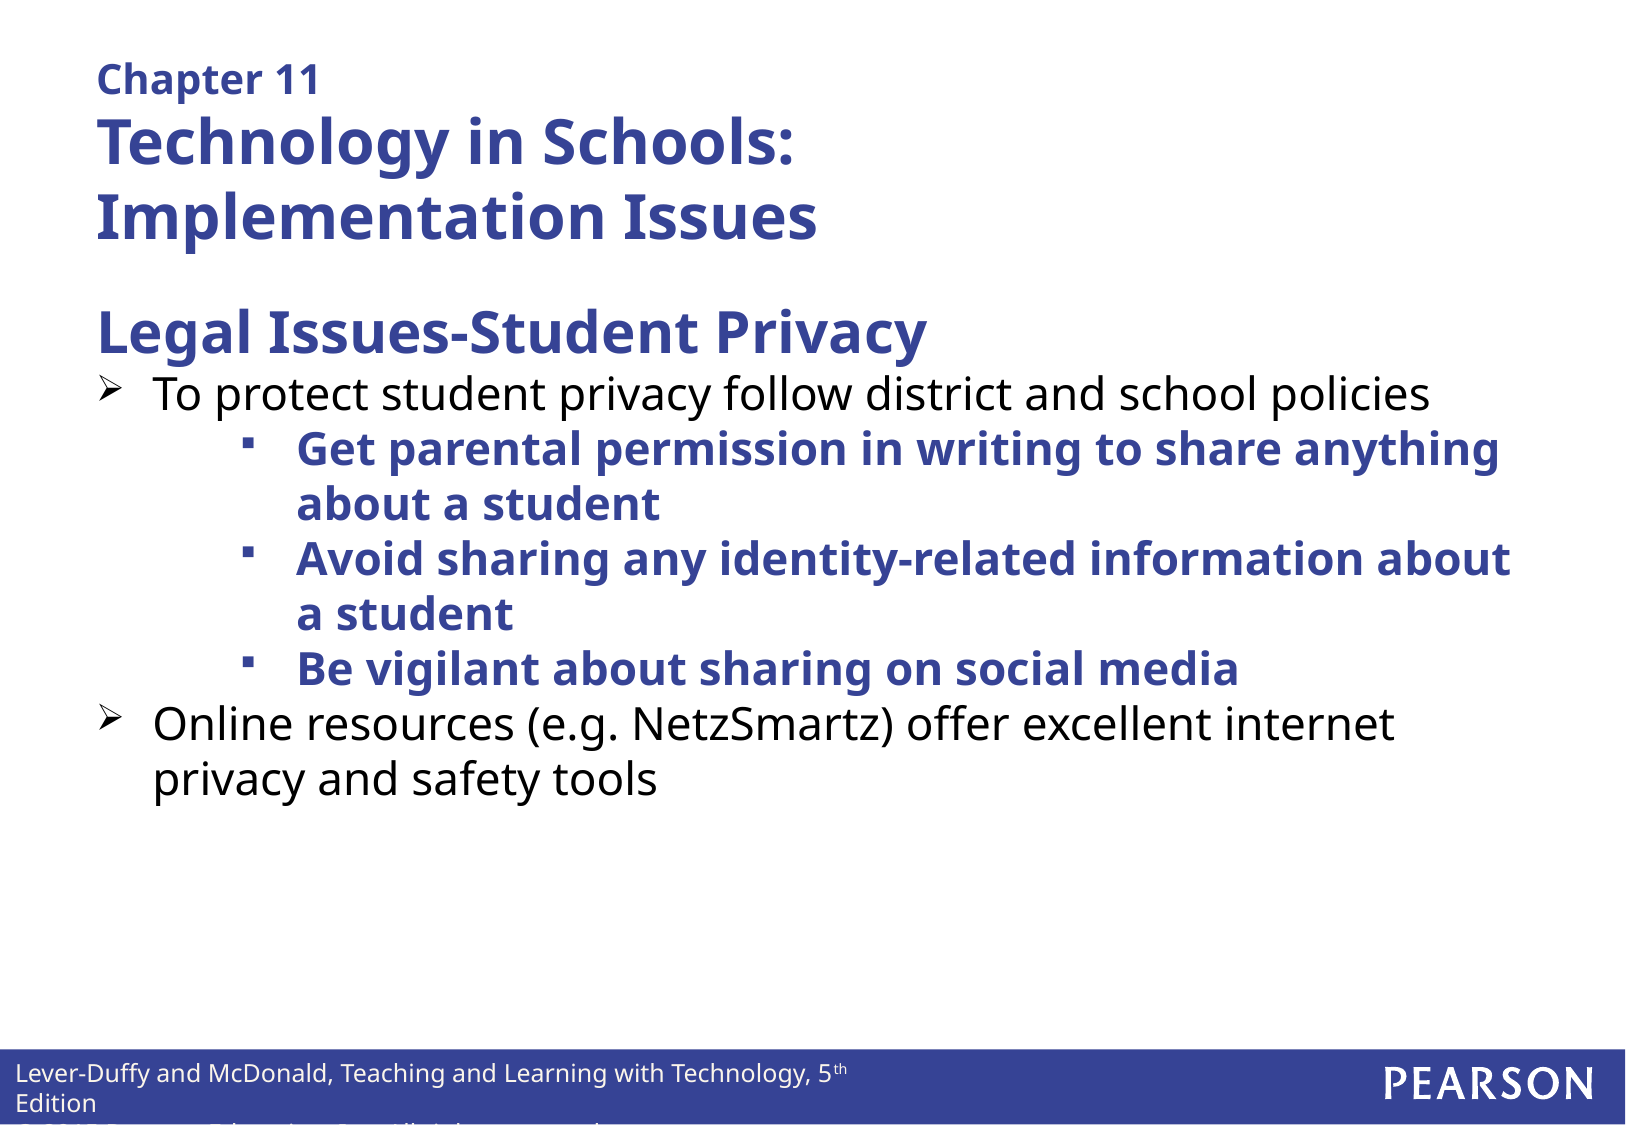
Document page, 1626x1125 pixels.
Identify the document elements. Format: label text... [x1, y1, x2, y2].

title Chapter 11 Technology in Schools: Implementation Issues [81, 45, 1544, 233]
list Legal Issues-Student Privacy To protect student privacy follow district and school policies Get parental permission in writing to share anything about a student Avoid sharing any identity-related information about a student Be vigilant about sharing on social media Online resources (e.g. NetzSmartz) offer excellent internet privacy and safety tools [81, 287, 1544, 1005]
